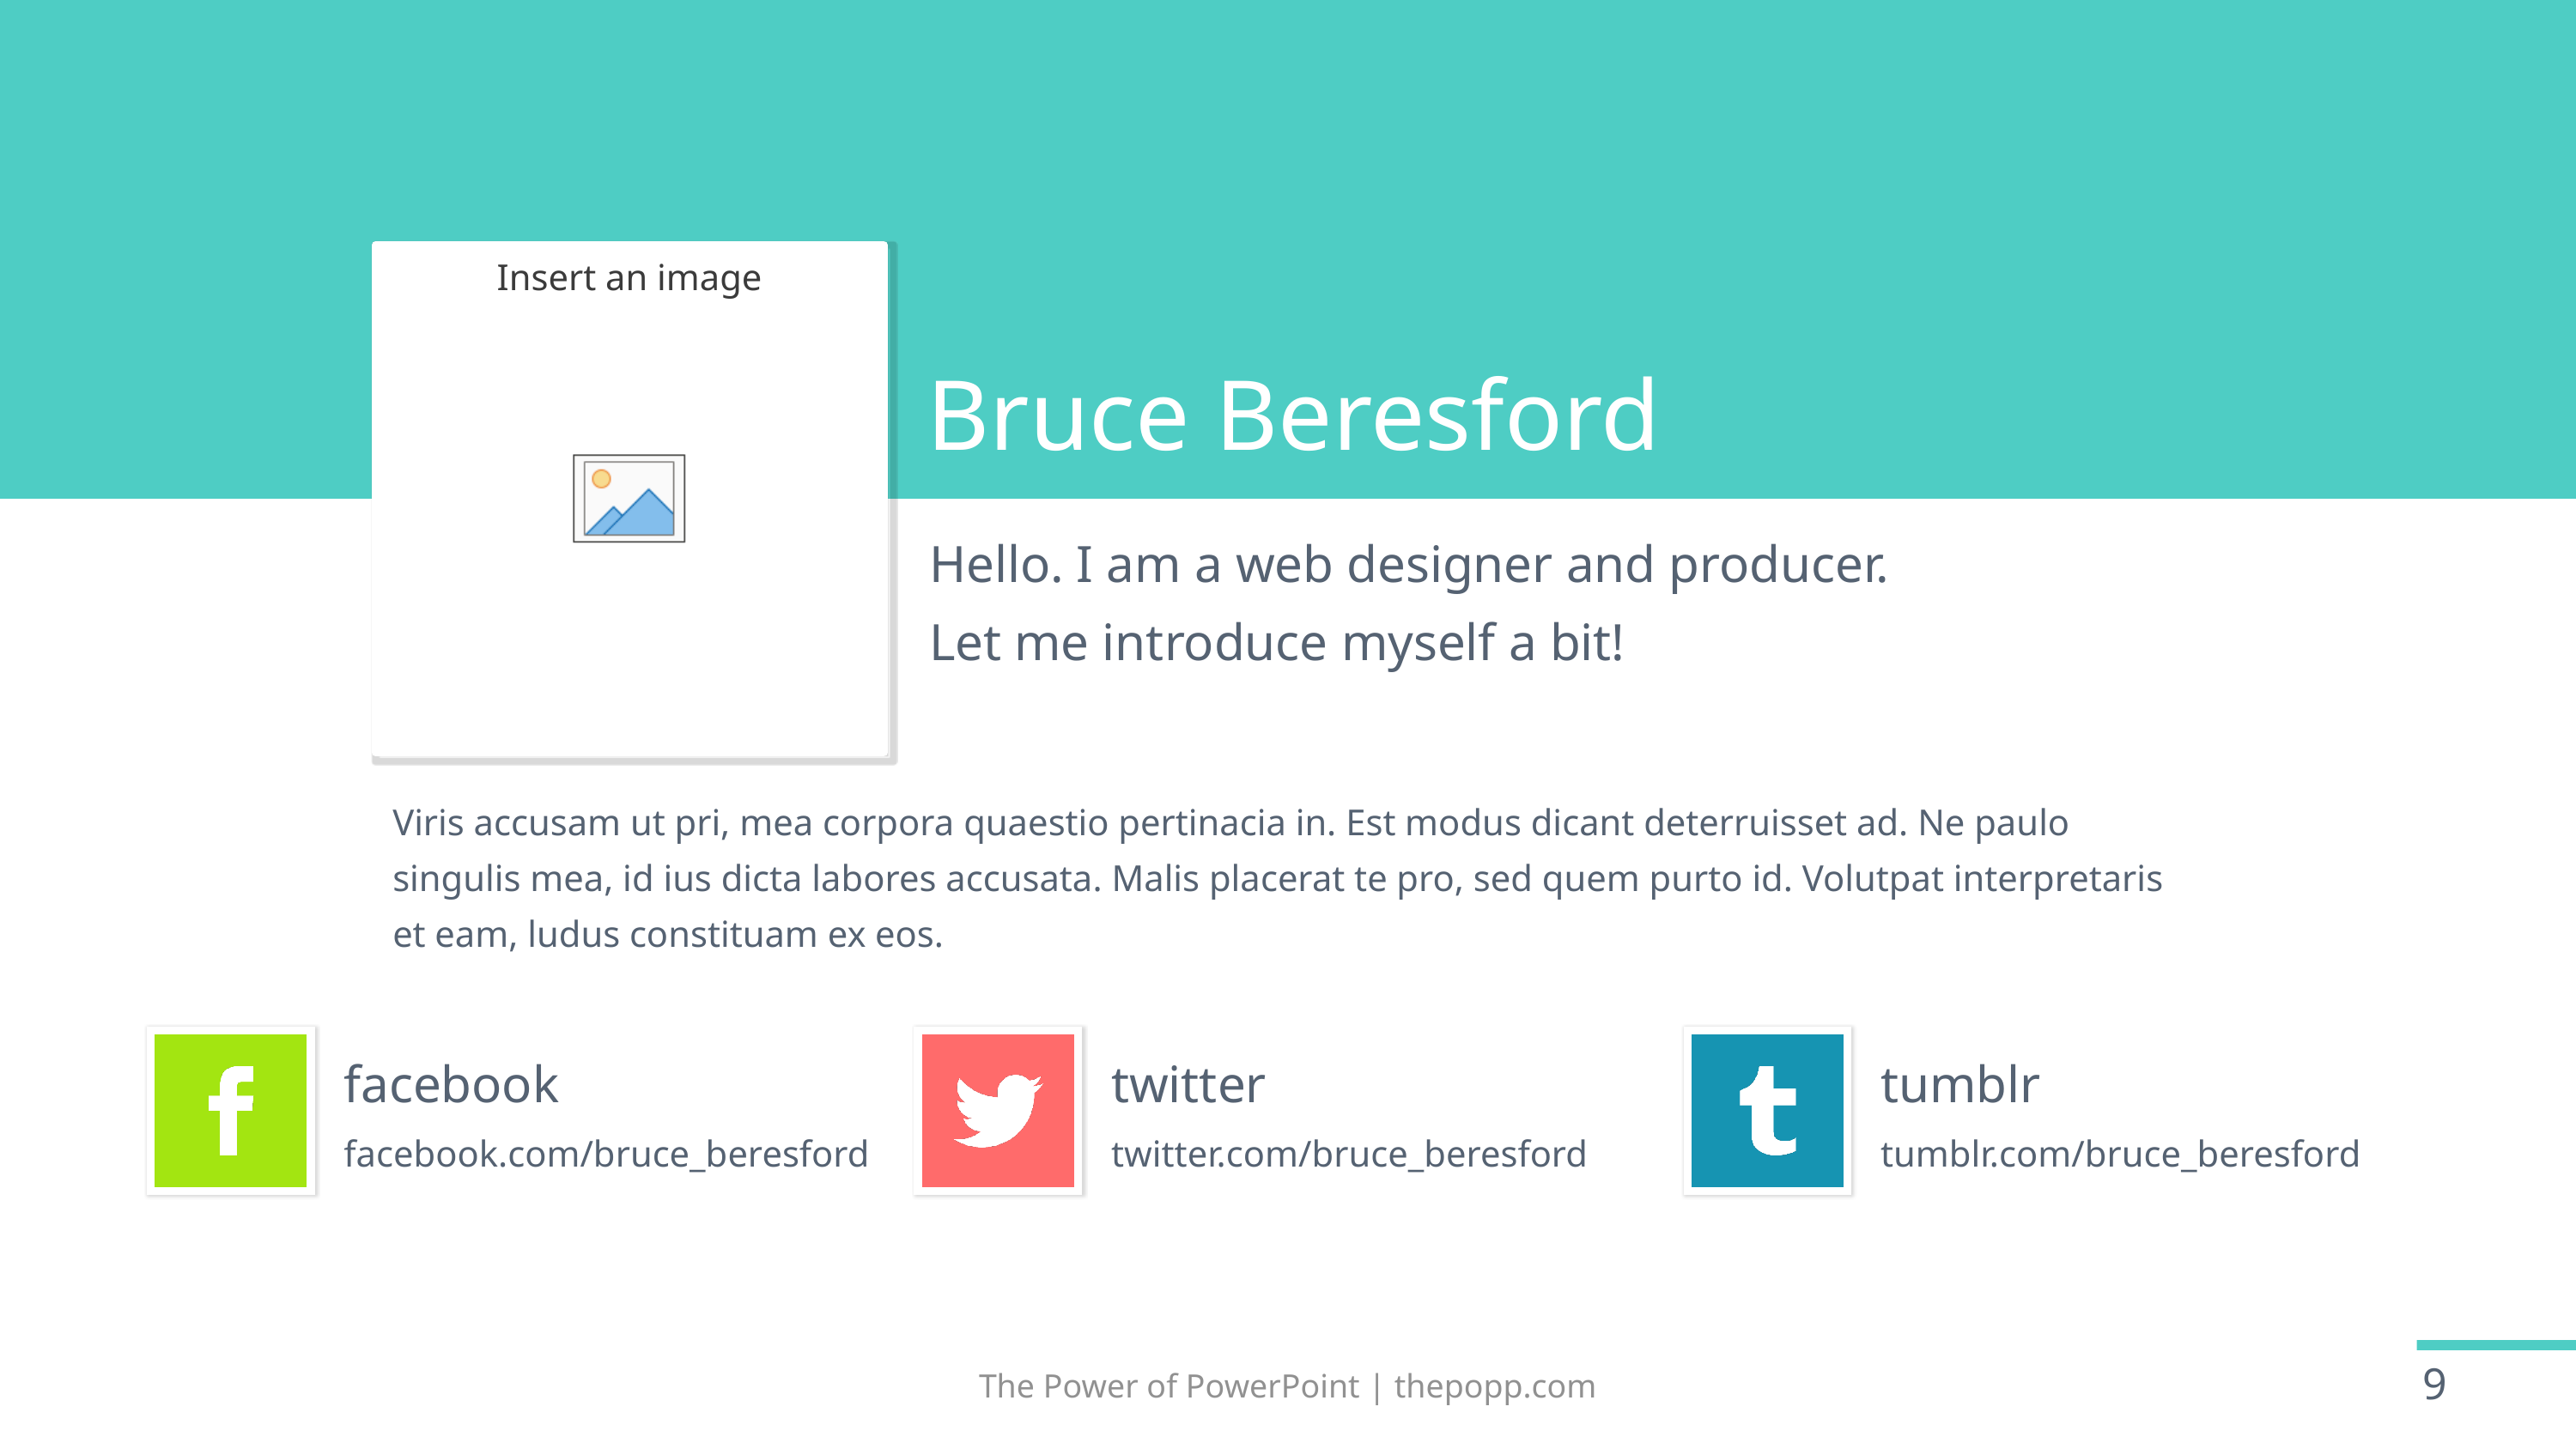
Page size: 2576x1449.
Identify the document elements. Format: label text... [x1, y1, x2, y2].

list Viris accusam ut pri, mea corpora quaestio pertinacia in. Est modus dicant deterruisset ad. Ne paulo singulis mea, id ius dicta labores accusata. Malis placerat te pro, sed quem purto id. Volutpat interpretaris et eam, ludus constituam ex eos. [380, 780, 2215, 995]
list twitter [1098, 1030, 1662, 1136]
list Bruce Beresford [914, 304, 2212, 476]
list facebook.com/bruce_beresford [331, 1136, 895, 1192]
list tumblr [1868, 1030, 2432, 1136]
list twitter.com/bruce_beresford [1098, 1136, 1662, 1192]
slide_number 9 [2409, 1351, 2576, 1421]
picture [186, 1066, 276, 1155]
list facebook [331, 1030, 895, 1136]
picture [380, 248, 880, 749]
picture [953, 1066, 1043, 1155]
list Hello. I am a web designer and producer. Let me introduce myself a bit! [916, 508, 2215, 697]
footer The Power of PowerPoint | thepopp.com [853, 1349, 1723, 1427]
list tumblr.com/bruce_beresford [1868, 1136, 2432, 1192]
picture [1722, 1066, 1813, 1155]
